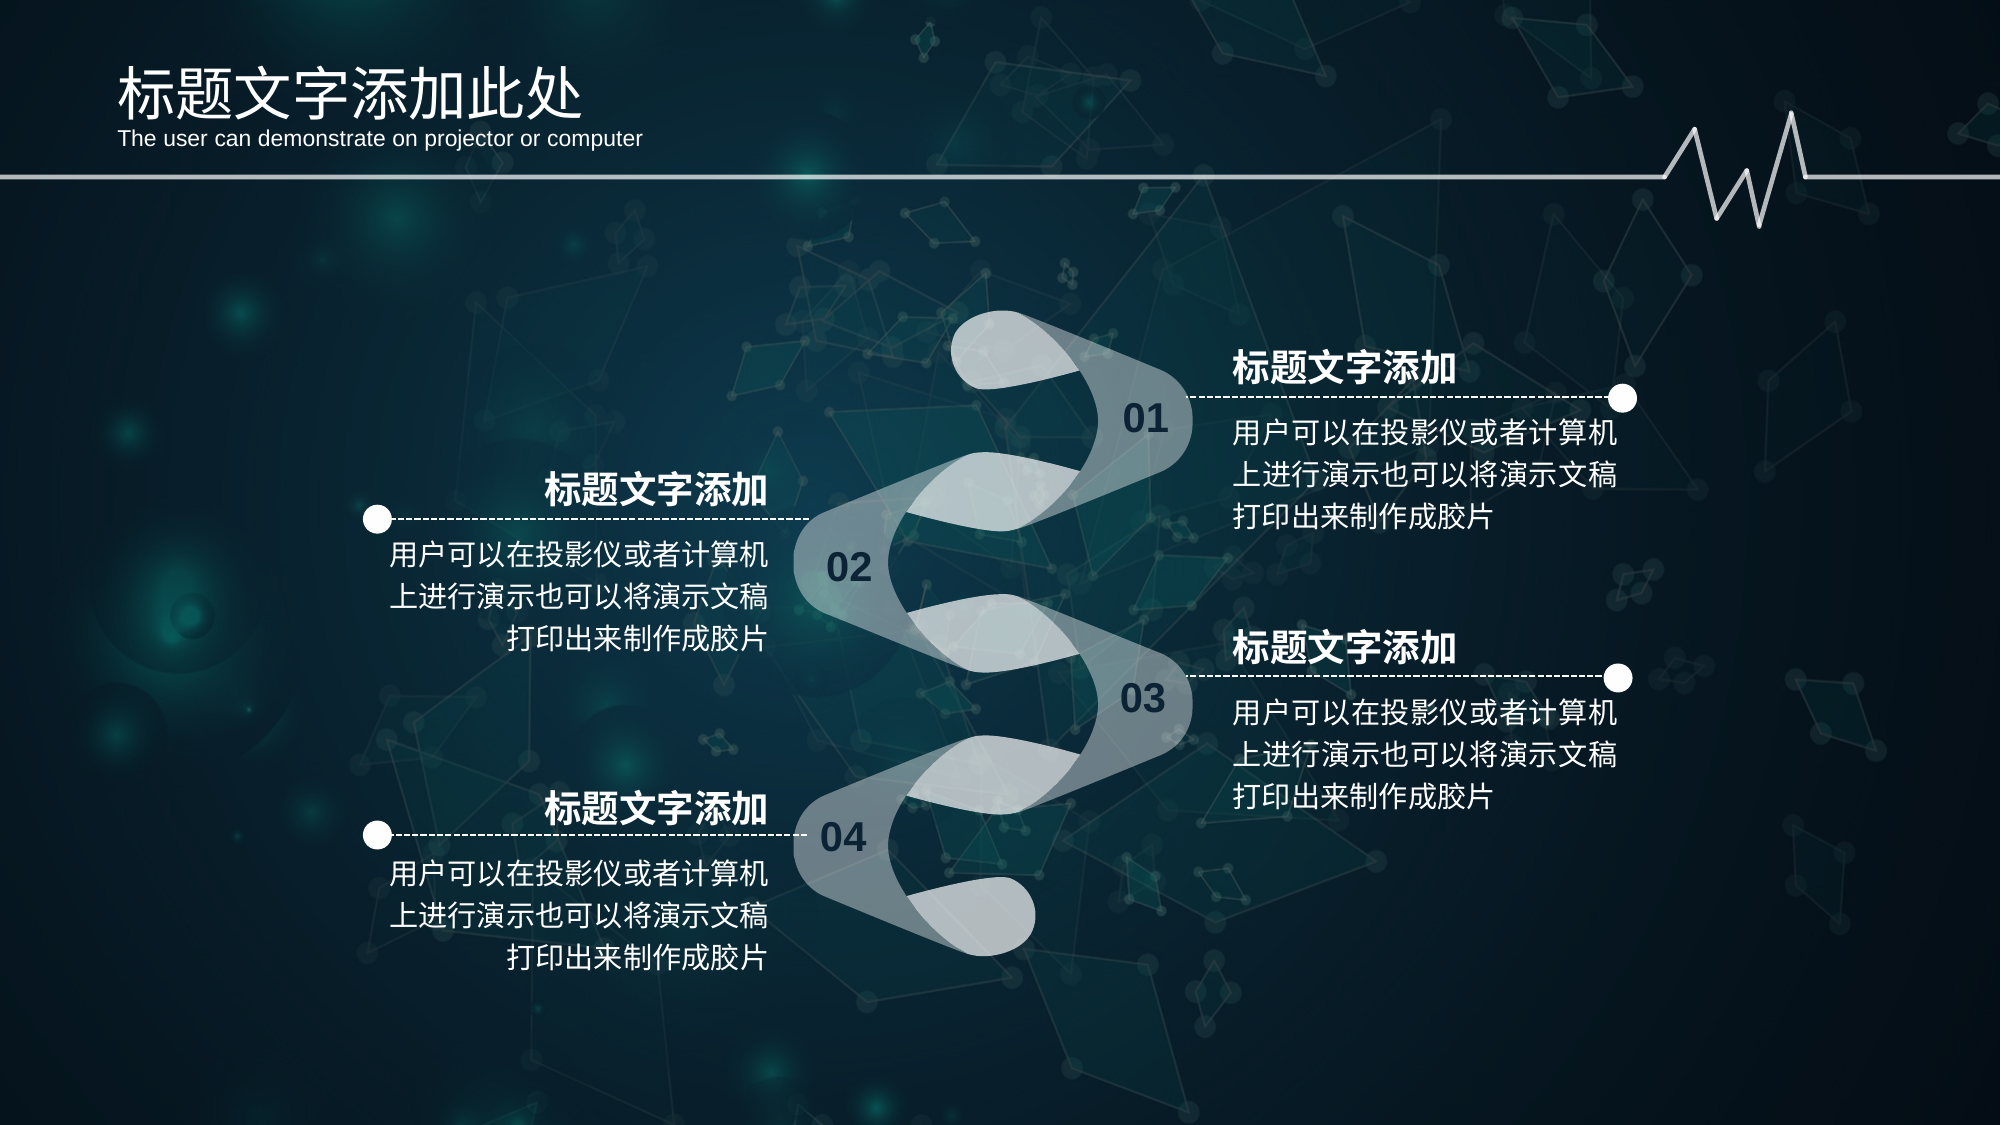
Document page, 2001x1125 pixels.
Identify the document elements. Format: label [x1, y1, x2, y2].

picture [0, 0, 2000, 112]
text_box [362, 310, 1638, 957]
picture [0, 227, 2000, 1125]
text_box [1217, 327, 1633, 543]
text_box [0, 112, 2000, 227]
text_box [369, 449, 785, 665]
text_box [102, 49, 755, 158]
text_box [369, 768, 785, 984]
text_box [1217, 607, 1633, 823]
